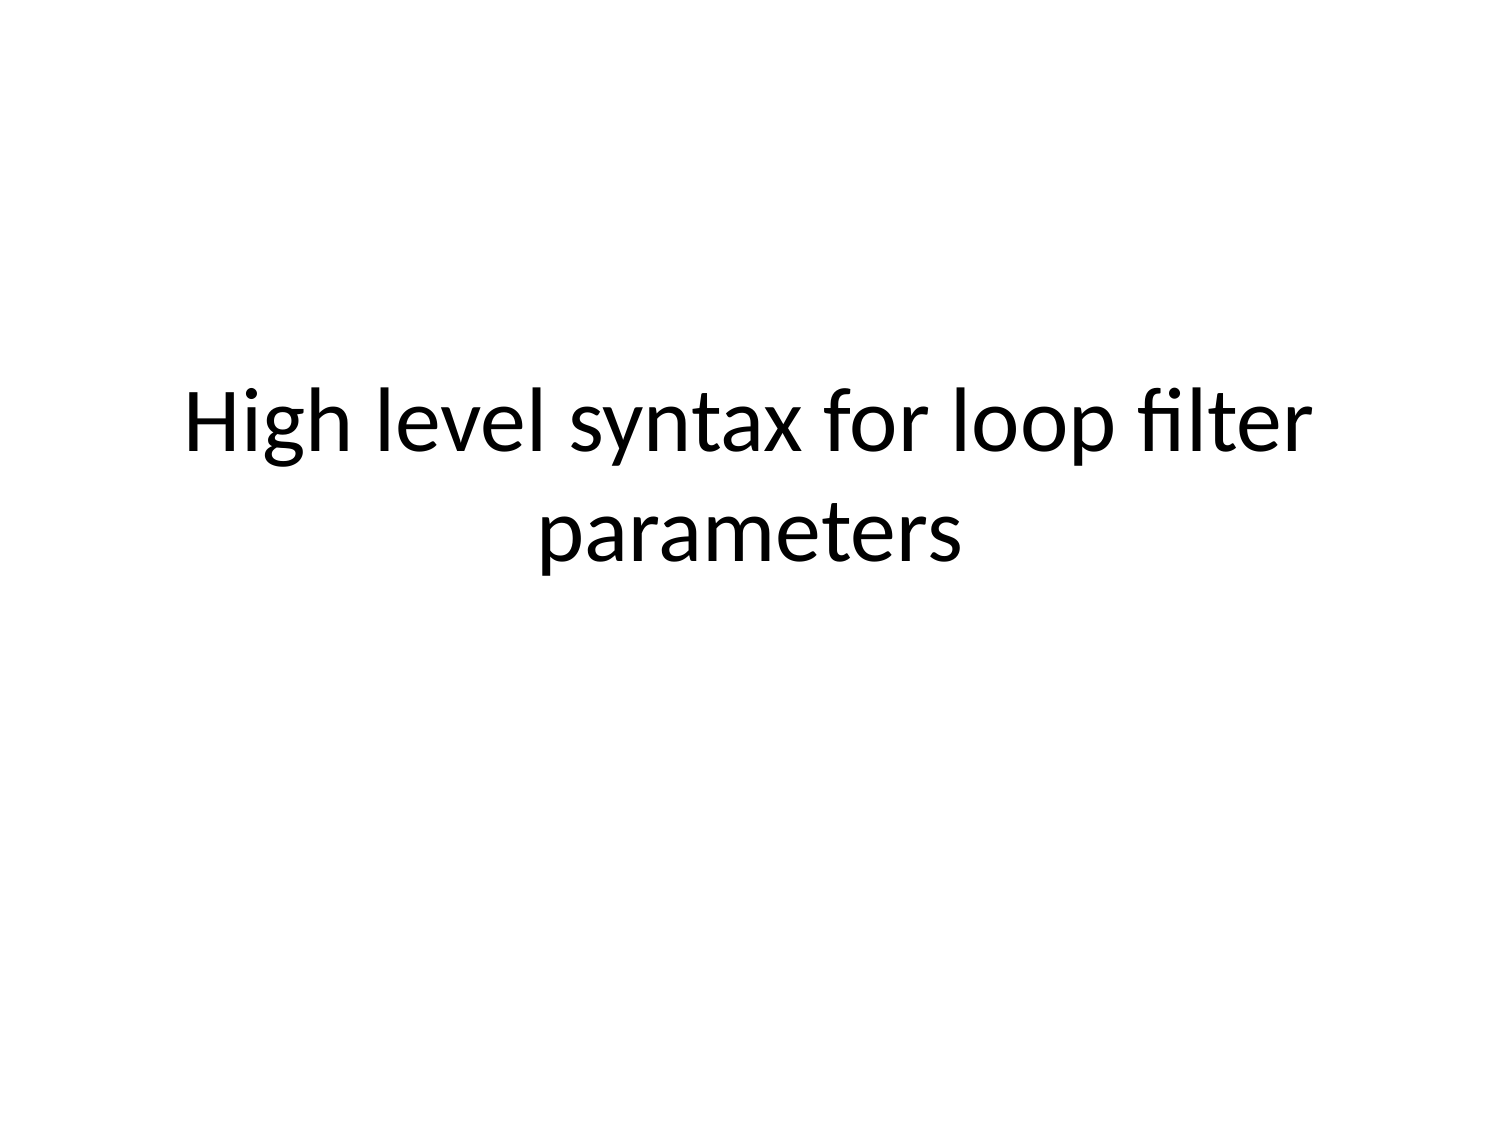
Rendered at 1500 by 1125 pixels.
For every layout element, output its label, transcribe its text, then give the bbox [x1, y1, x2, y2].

title High level syntax for loop filter parameters [112, 349, 1388, 591]
